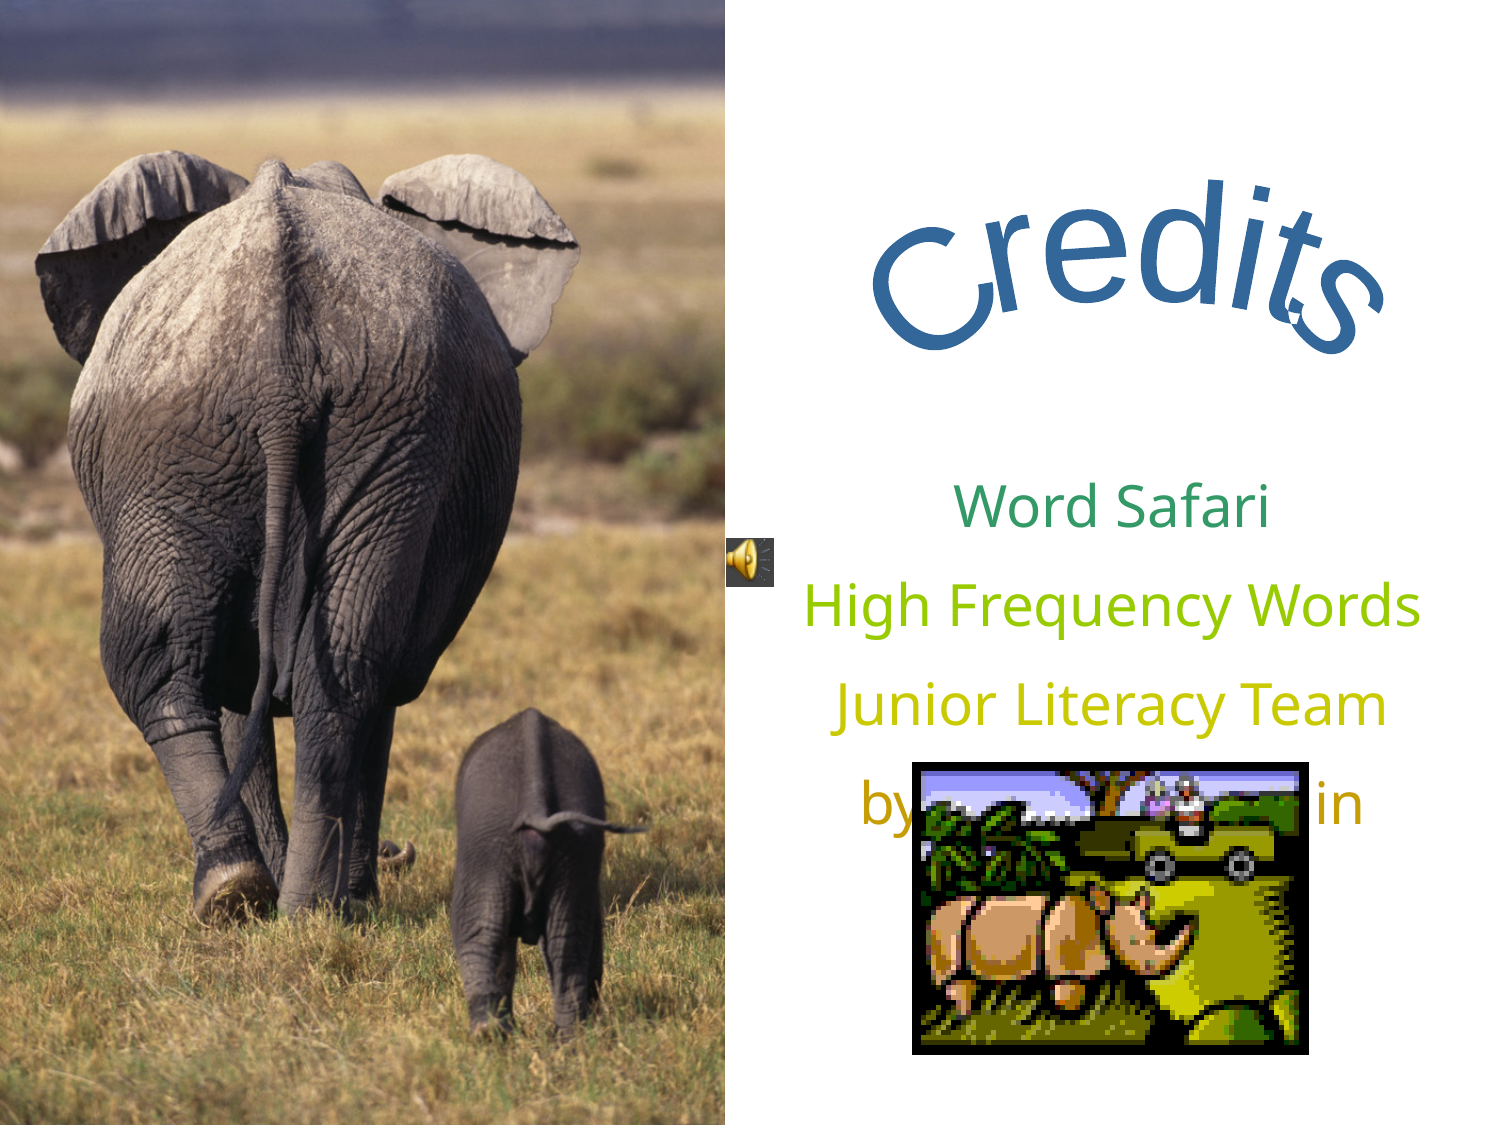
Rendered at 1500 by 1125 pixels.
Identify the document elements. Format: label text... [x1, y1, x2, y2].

text_box Word Safari High Frequency Words Junior Literacy Team by Bonnie Franklin [729, 362, 1500, 943]
picture [0, 0, 776, 1125]
picture [912, 762, 1309, 1055]
